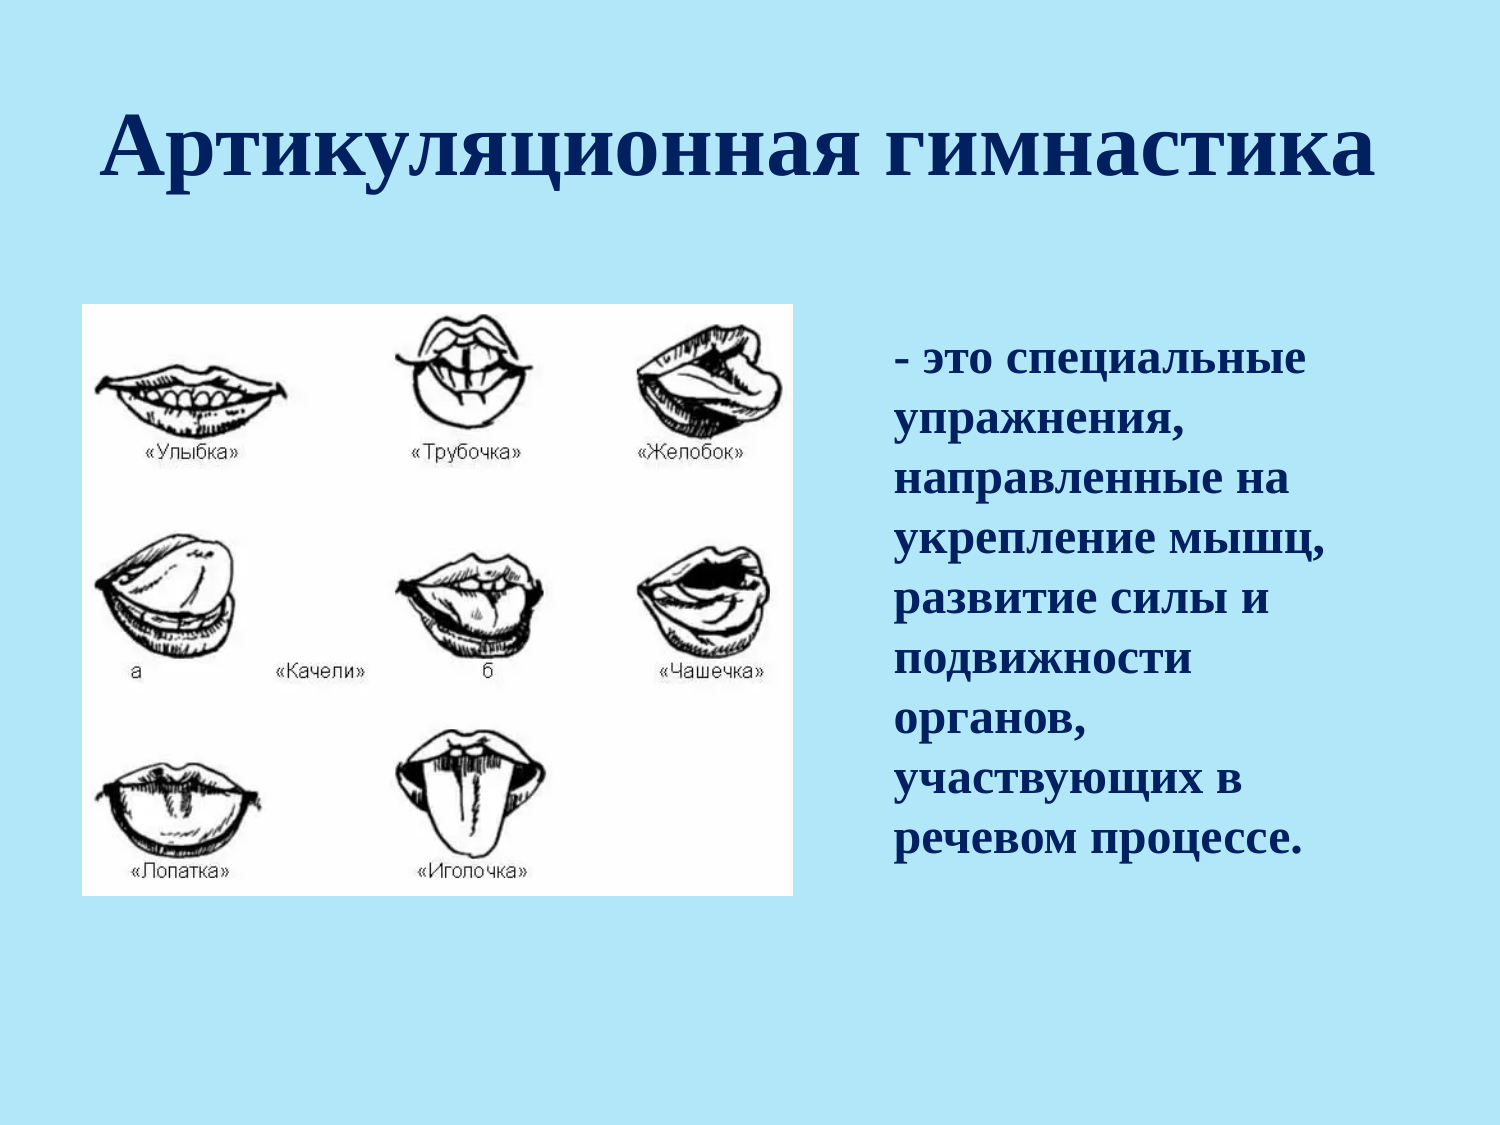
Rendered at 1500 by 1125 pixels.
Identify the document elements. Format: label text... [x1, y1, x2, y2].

title Артикуляционная гимнастика [75, 45, 1425, 233]
text_box - это специальные упражнения, направленные на укрепление мышц, развитие силы и подвижности органов, участвующих в речевом процессе. [878, 316, 1395, 932]
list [81, 304, 793, 896]
